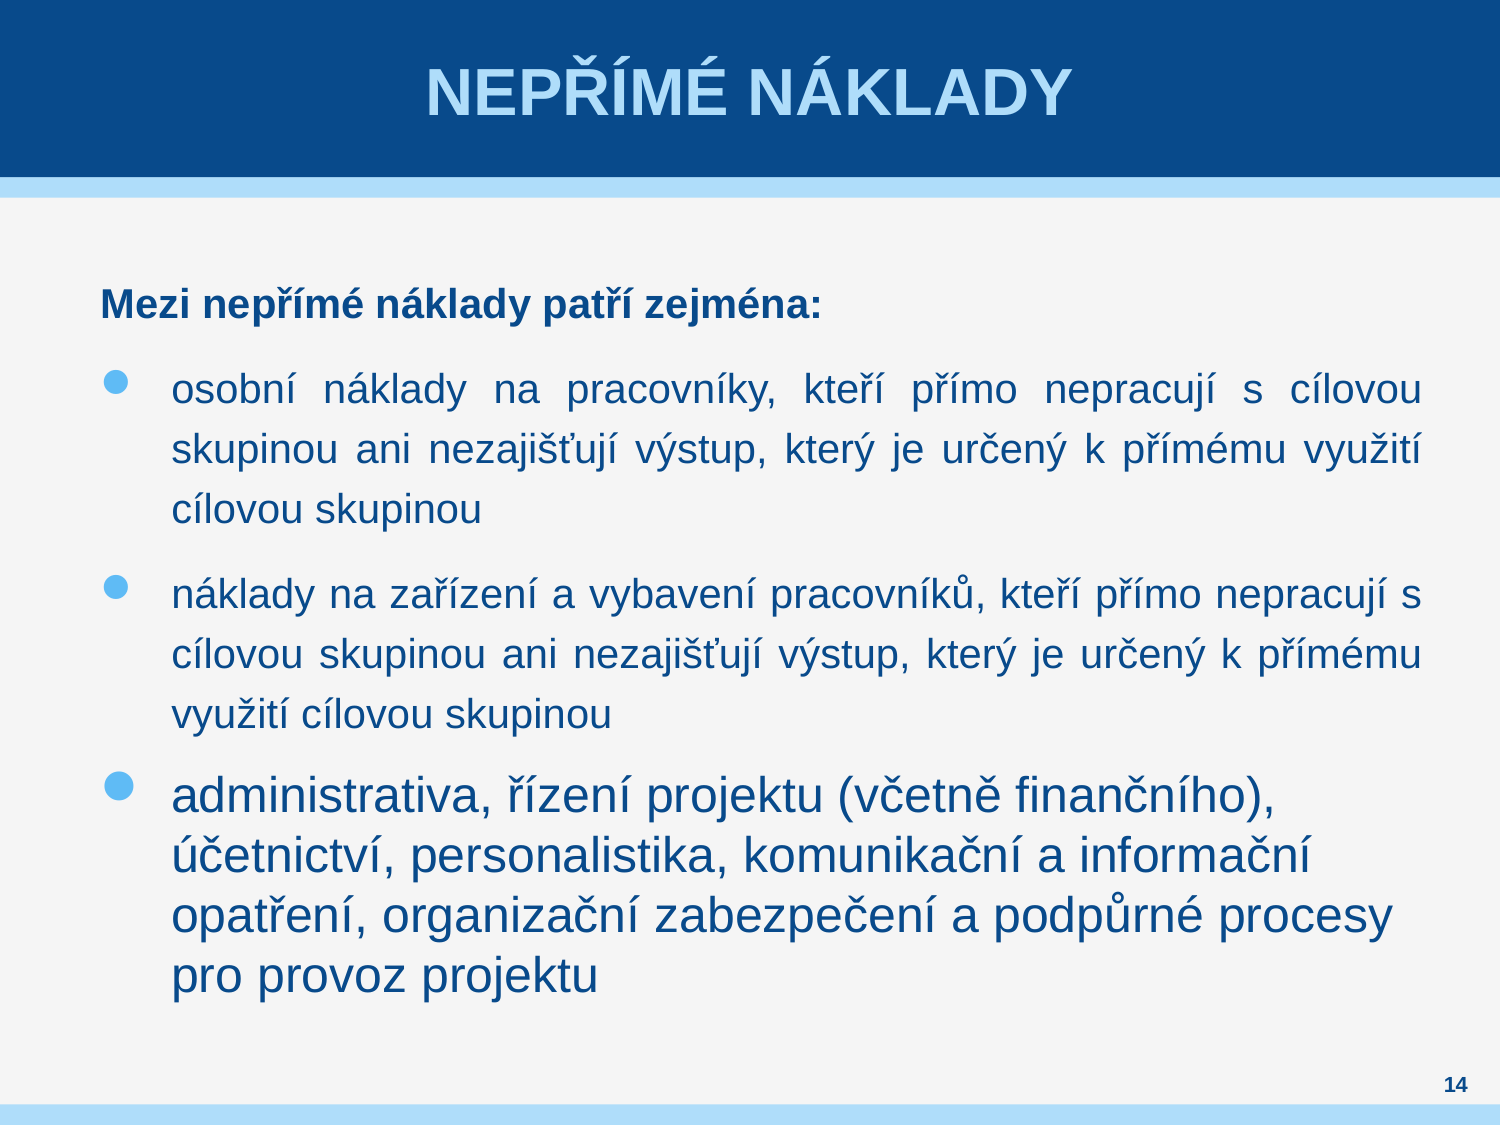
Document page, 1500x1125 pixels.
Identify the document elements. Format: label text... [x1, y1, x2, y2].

slide_number 14 [1417, 1068, 1495, 1099]
list Mezi nepřímé náklady patří zejména: osobní náklady na pracovníky, kteří přímo nepracují s cílovou skupinou ani nezajišťují výstup, který je určený k přímému využití cílovou skupinou náklady na zařízení a vybavení pracovníků, kteří přímo nepracují s cílovou skupinou ani nezajišťují výstup, který je určený k přímému využití cílovou skupinou administrativa, řízení projektu (včetně finančního), účetnictví, personalistika, komunikační a informační opatření, organizační zabezpečení a podpůrné procesy pro provoz projektu [100, 267, 1424, 1059]
title Nepřímé náklady [59, 0, 1441, 178]
